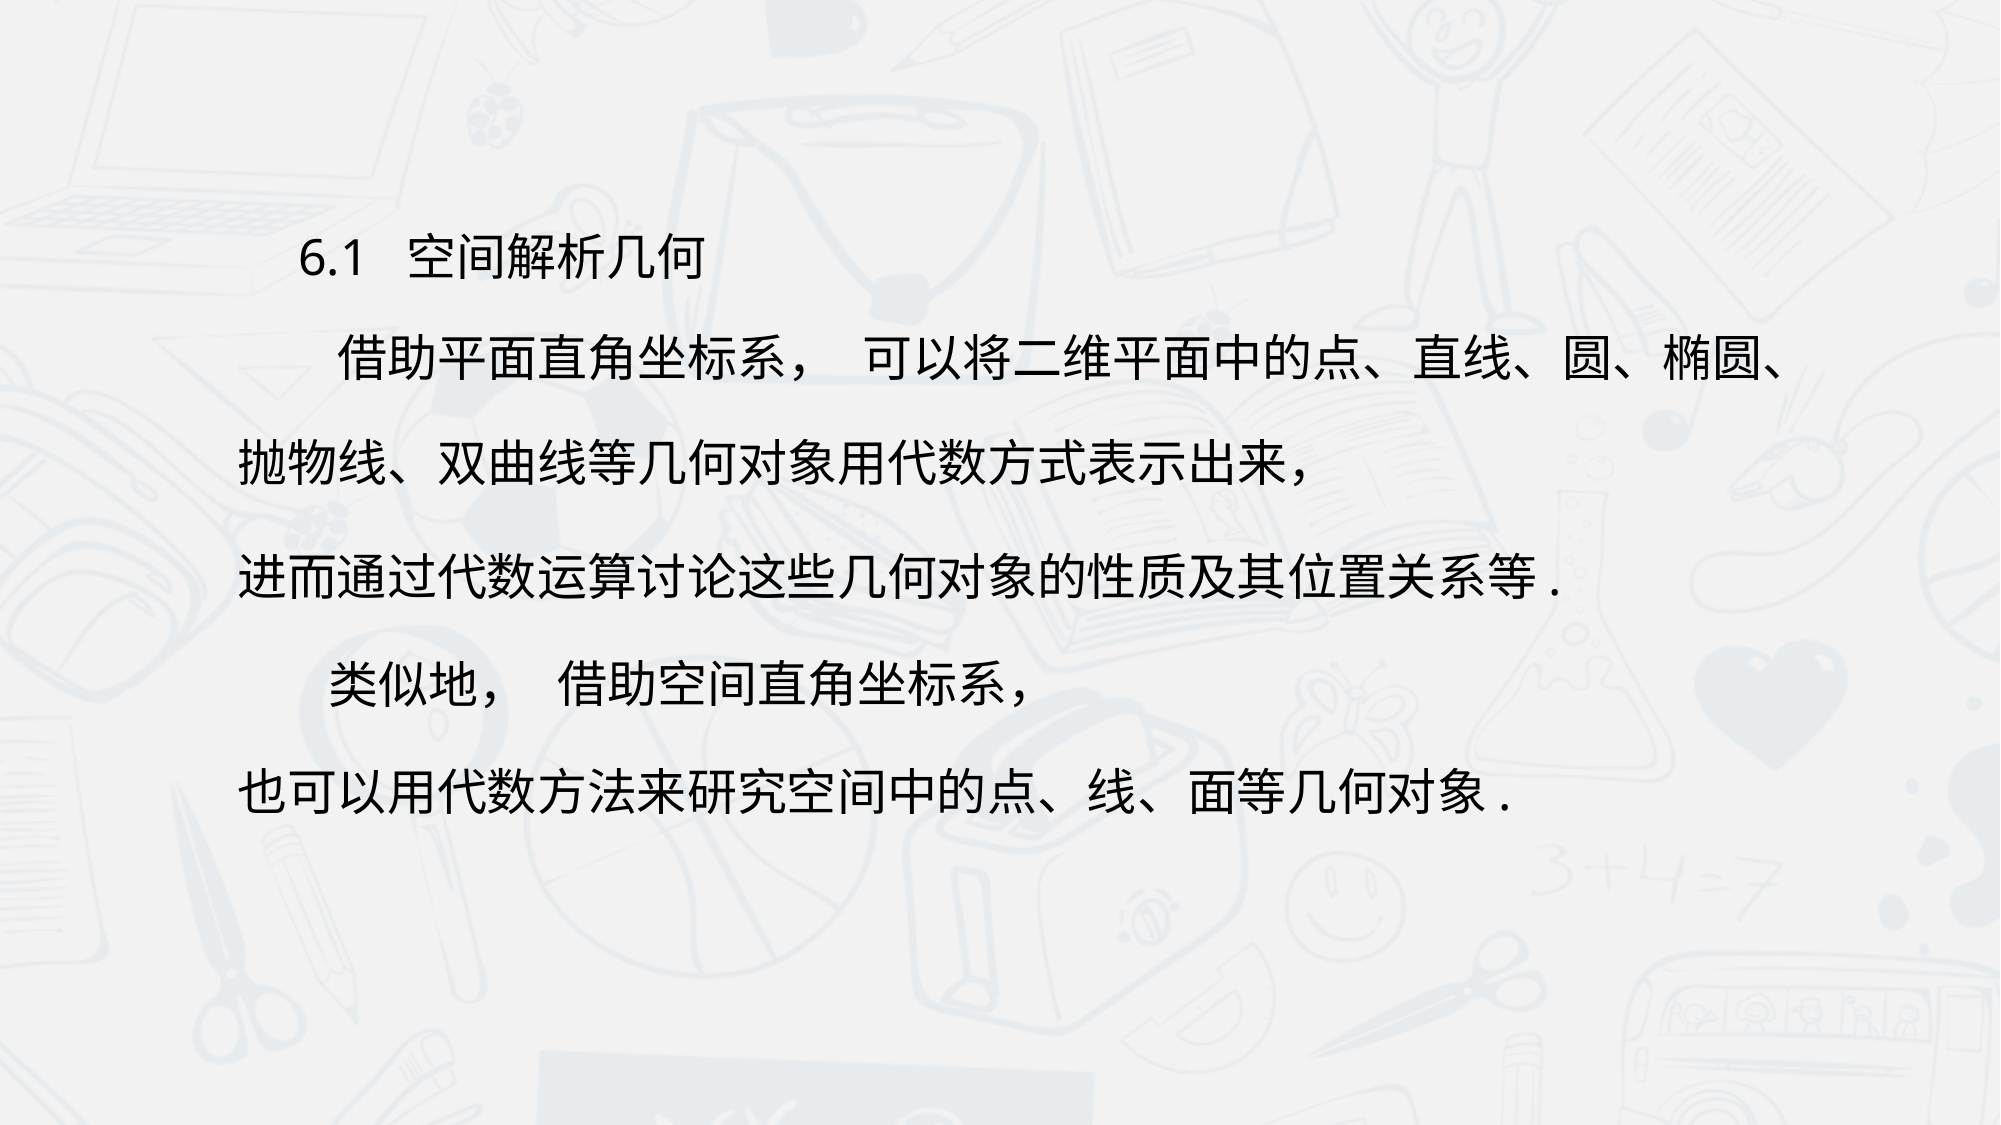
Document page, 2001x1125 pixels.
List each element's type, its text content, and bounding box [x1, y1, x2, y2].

text_box 也可以用代数方法来研究空间中的点、线、面等几何对象. [178, 774, 1871, 828]
text_box 6.1 空间解析几何 [270, 218, 1512, 293]
text_box 进而通过代数运算讨论这些几何对象的性质及其位置关系等. [178, 560, 1871, 614]
text_box 可以将二维平面中的点、直线、圆、椭圆、 [0, 340, 1828, 394]
text_box 类似地， [270, 668, 1963, 721]
text_box 抛物线、双曲线等几何对象用代数方式表示出来， [178, 446, 2000, 499]
text_box 借助空间直角坐标系， [498, 667, 2000, 720]
